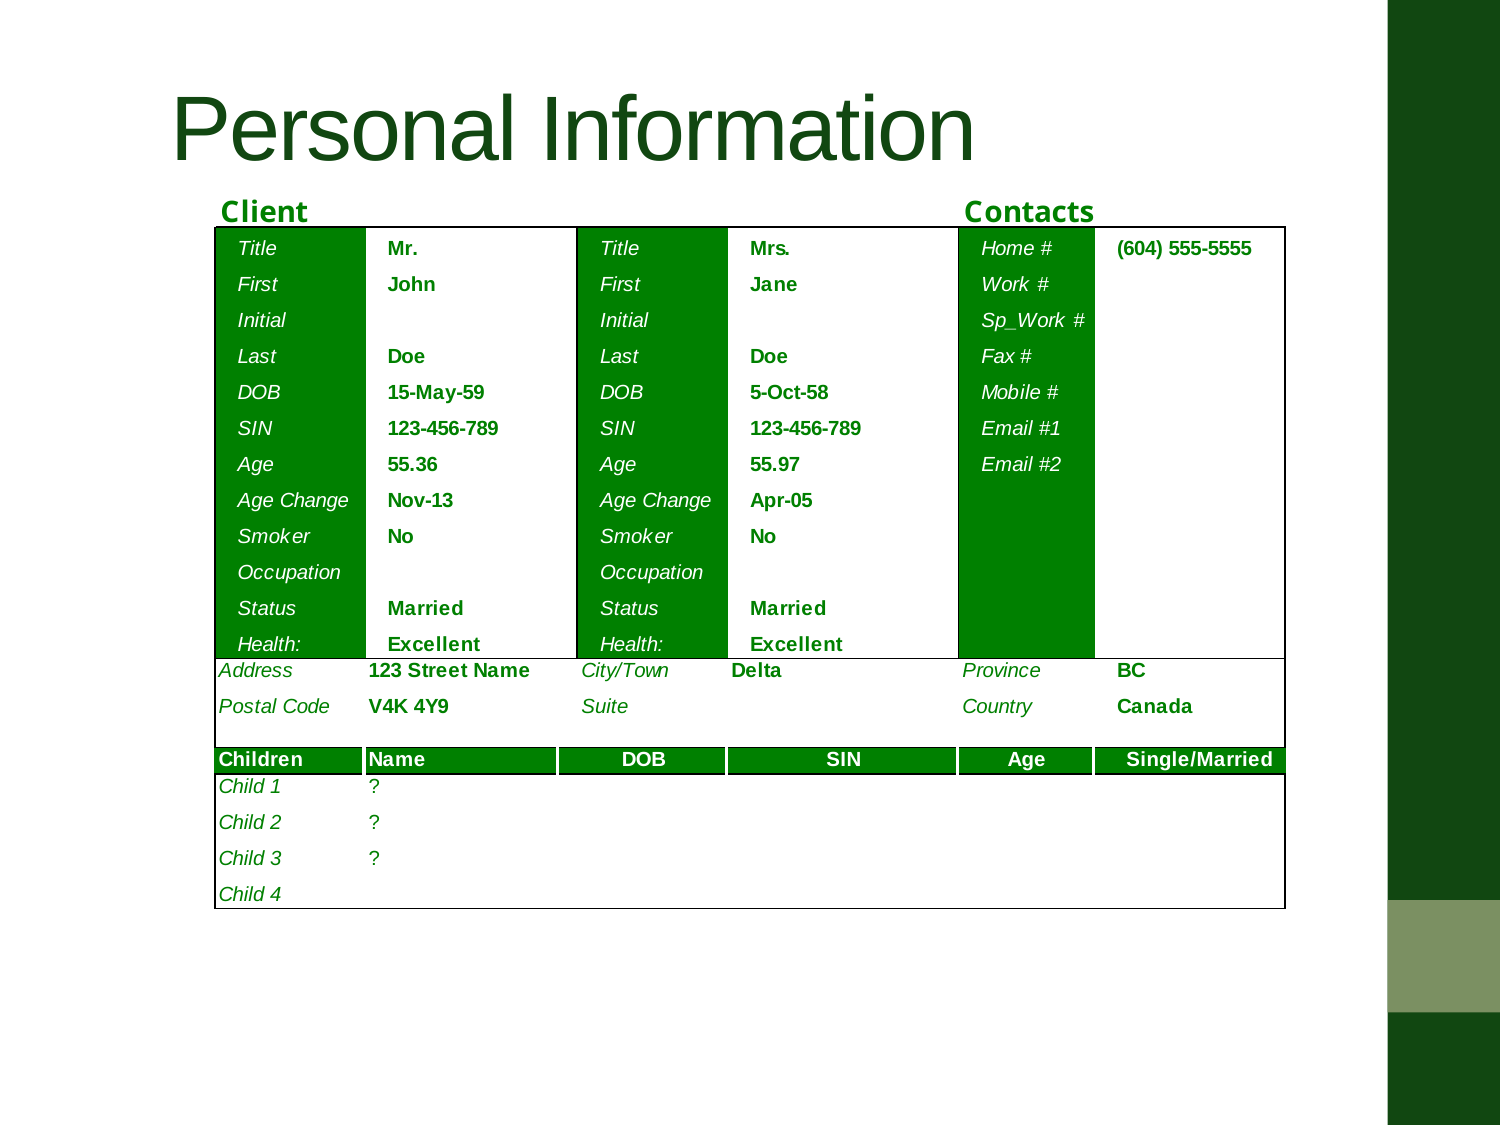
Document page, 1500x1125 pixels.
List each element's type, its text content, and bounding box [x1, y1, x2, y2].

title Personal Information [155, 73, 1272, 175]
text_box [172, 188, 1327, 937]
